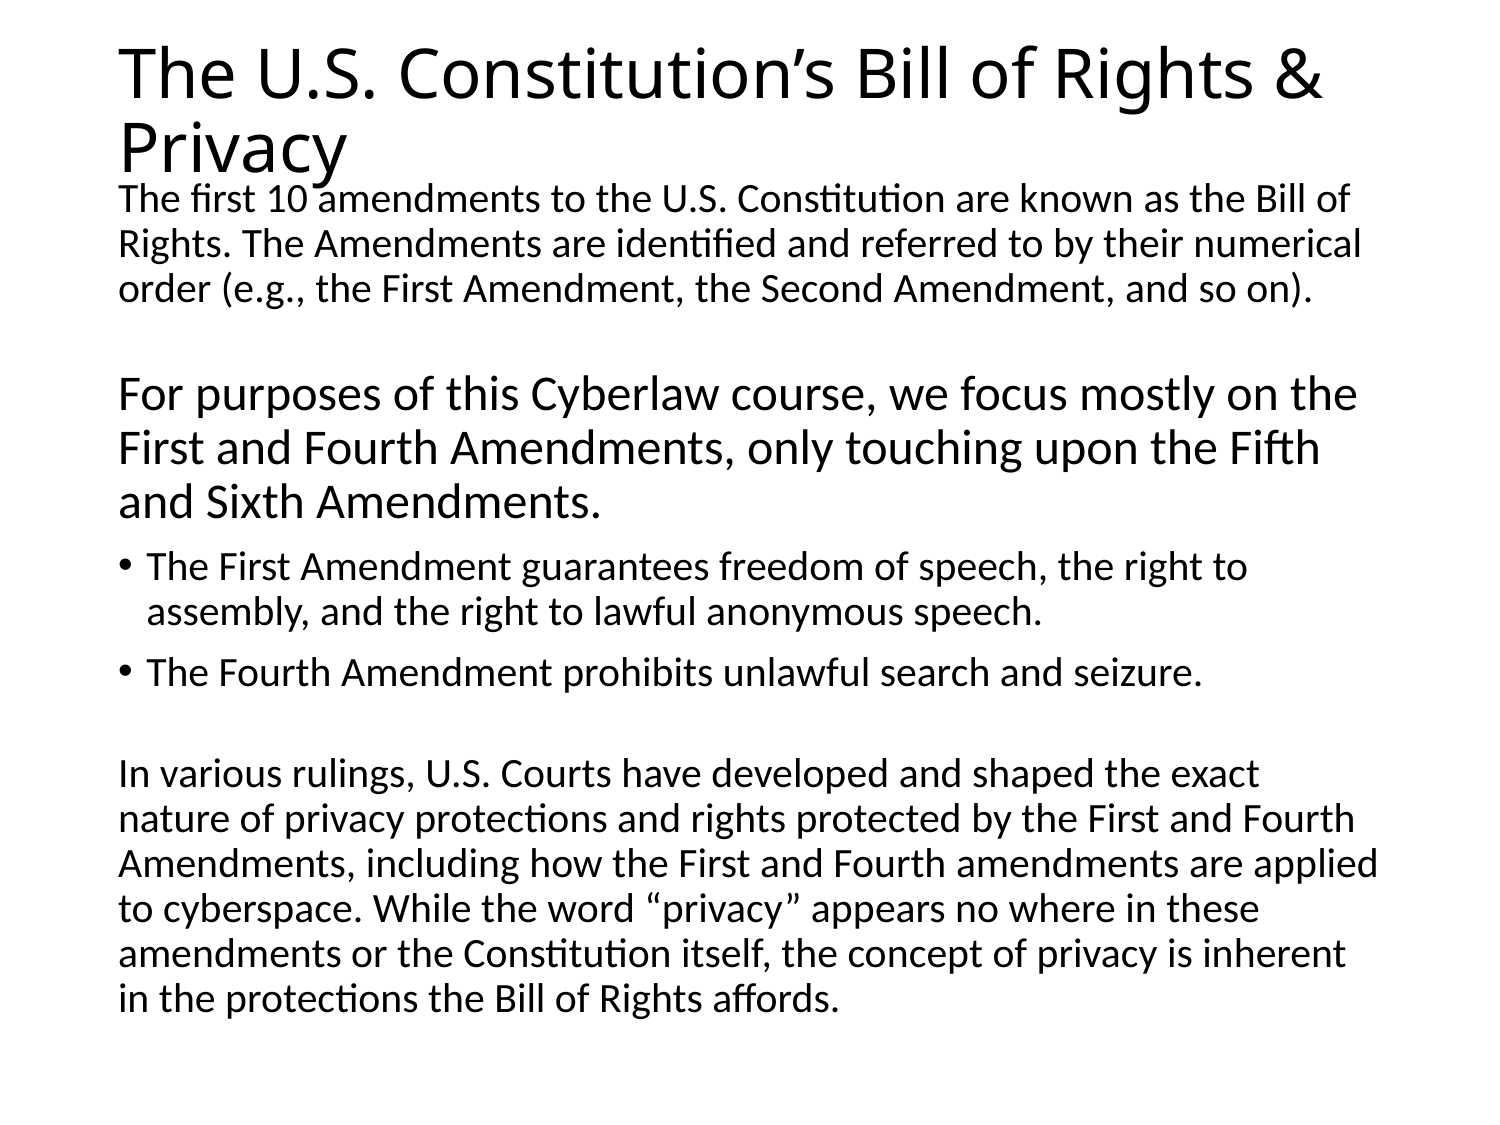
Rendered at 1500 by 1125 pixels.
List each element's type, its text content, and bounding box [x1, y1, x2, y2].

title The U.S. Constitution’s Bill of Rights & Privacy [102, 4, 1398, 168]
list The first 10 amendments to the U.S. Constitution are known as the Bill of Rights. The Amendments are identified and referred to by their numerical order (e.g., the First Amendment, the Second Amendment, and so on). For purposes of this Cyberlaw course, we focus mostly on the First and Fourth Amendments, only touching upon the Fifth and Sixth Amendments. The First Amendment guarantees freedom of speech, the right to assembly, and the right to lawful anonymous speech. The Fourth Amendment prohibits unlawful search and seizure. In various rulings, U.S. Courts have developed and shaped the exact nature of privacy protections and rights protected by the First and Fourth Amendments, including how the First and Fourth amendments are applied to cyberspace. While the word “privacy” appears no where in these amendments or the Constitution itself, the concept of privacy is inherent in the protections the Bill of Rights affords. [102, 168, 1398, 883]
